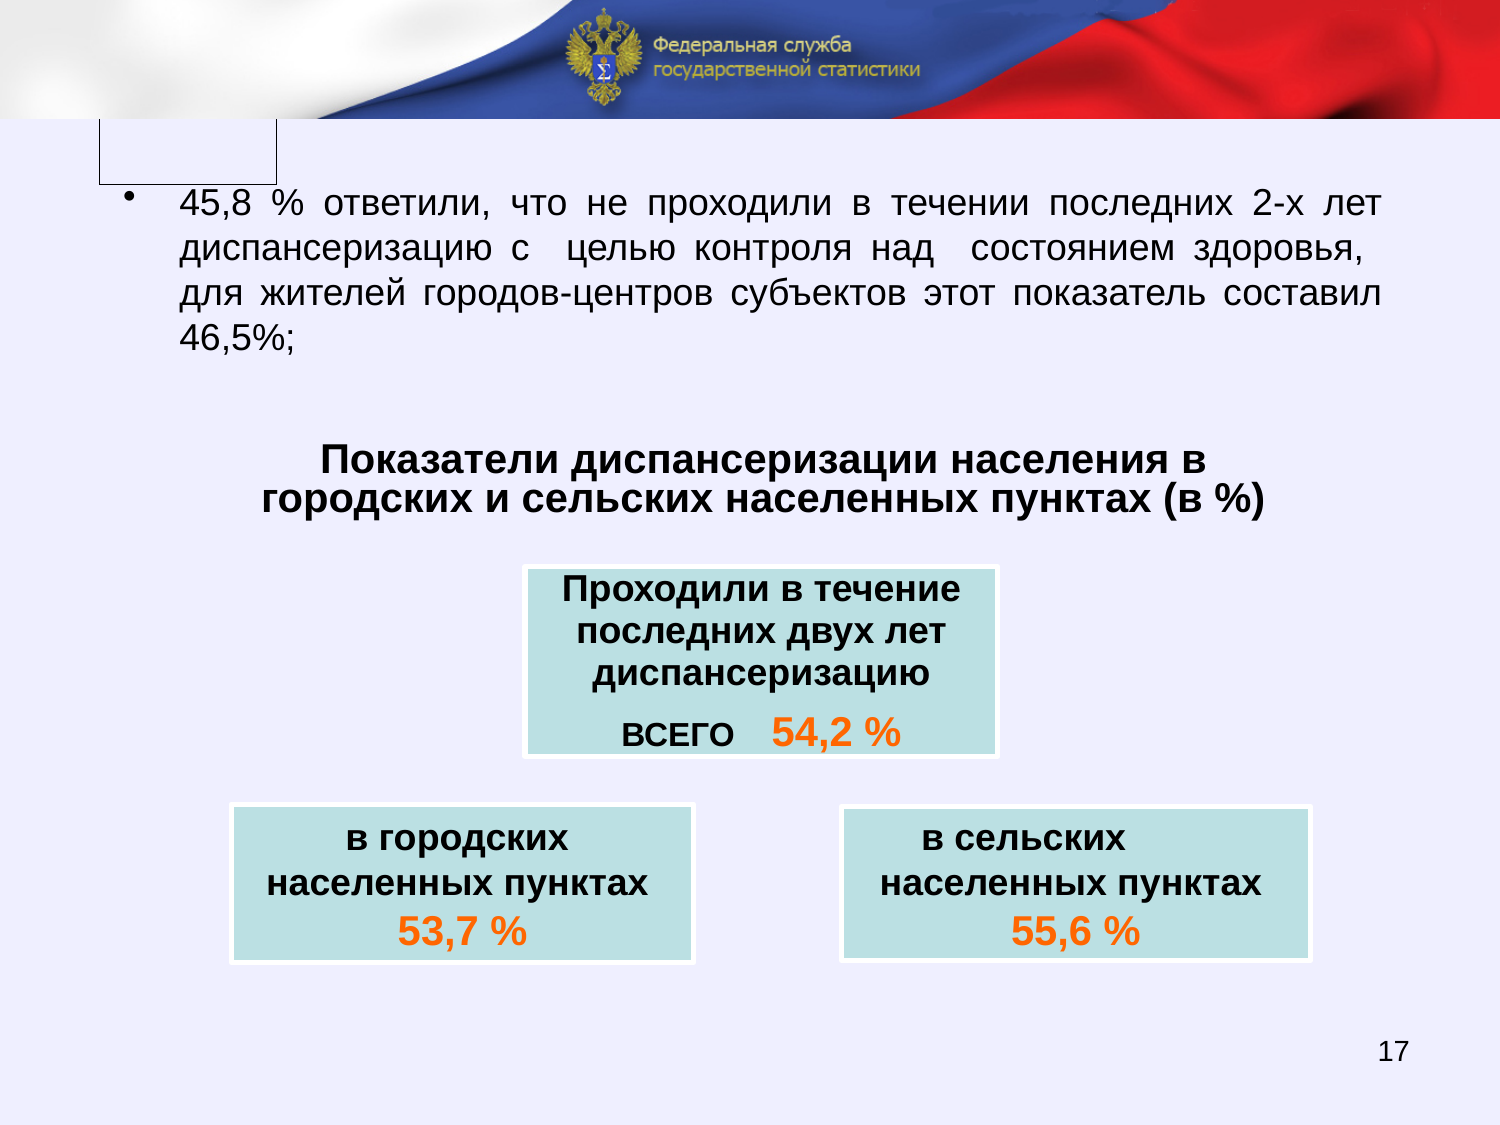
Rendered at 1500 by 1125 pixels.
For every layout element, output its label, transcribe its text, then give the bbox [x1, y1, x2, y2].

text_box Проходили в течение последних двух лет диспансеризацию ВСЕГО 54,2 % [523, 565, 1000, 758]
list 45,8 % ответили, что не проходили в течении последних 2-х лет диспансеризацию с целью контроля над состоянием здоровья, для жителей городов-центров субъектов этот показатель составил 46,5%; [108, 170, 1398, 355]
title П [99, 127, 277, 185]
text_box в сельских населенных пунктах 55,6 % [839, 804, 1312, 963]
text_box в городских населенных пунктах 53,7 % [229, 802, 696, 965]
slide_number 17 [1074, 1024, 1426, 1103]
picture [0, 0, 1500, 119]
